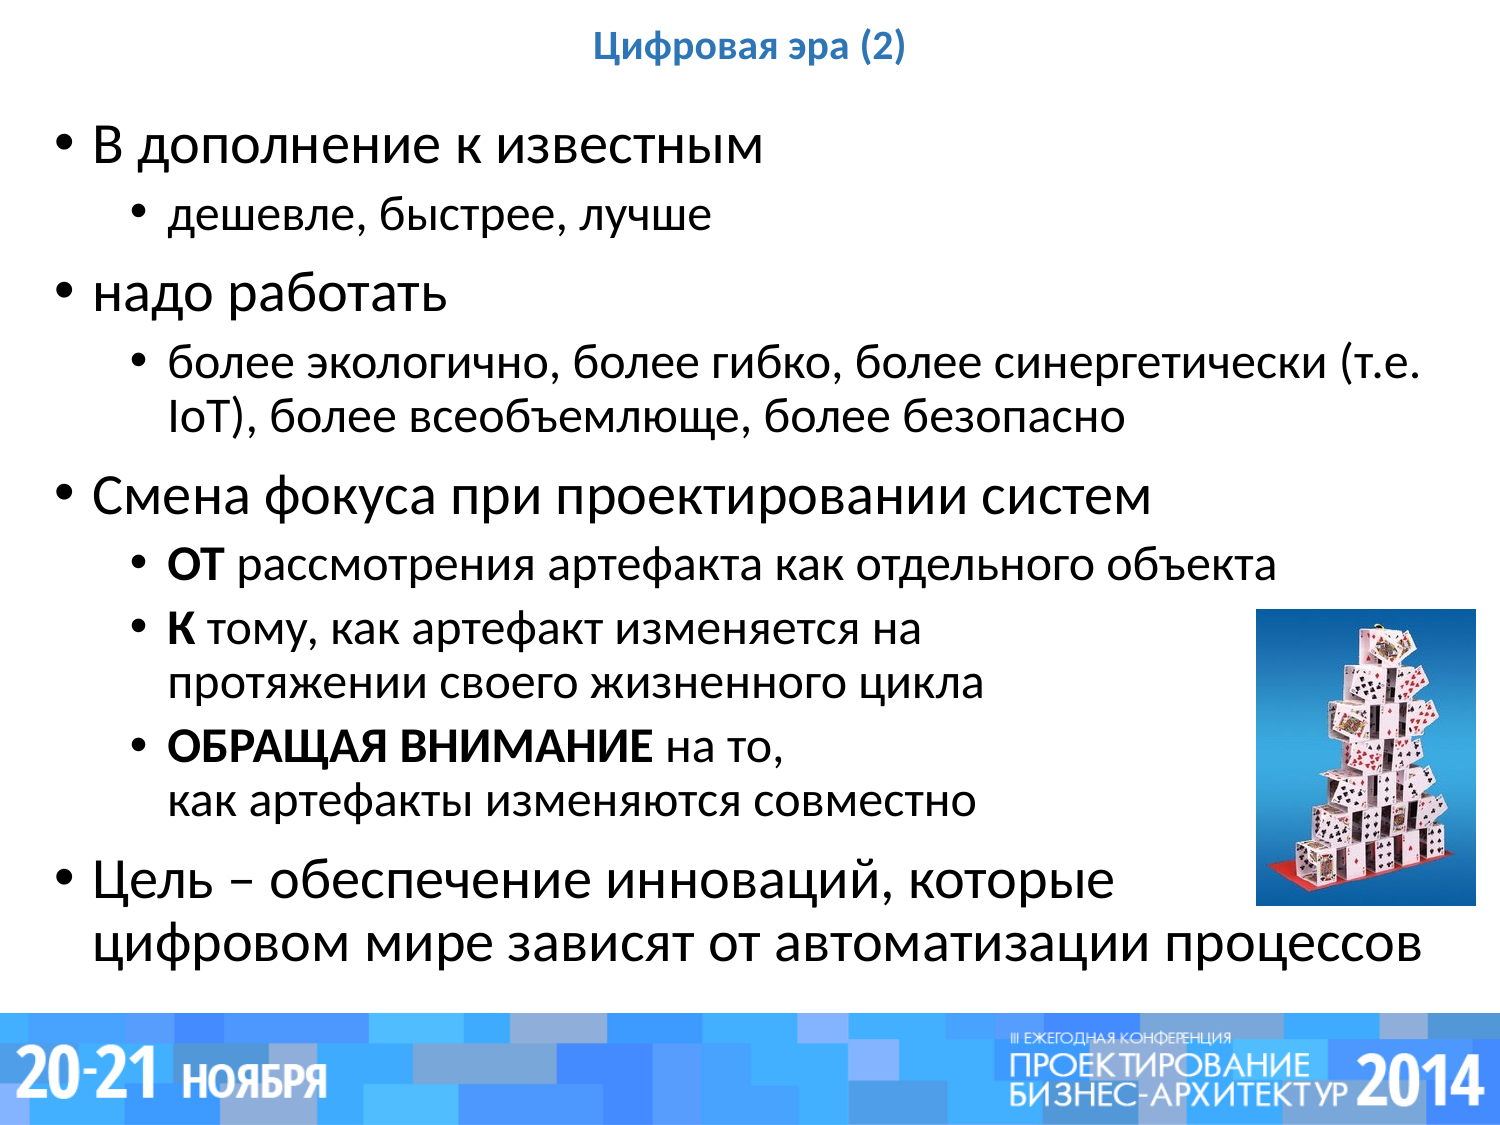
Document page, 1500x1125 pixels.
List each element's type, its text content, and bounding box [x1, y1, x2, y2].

picture [0, 1013, 1500, 1125]
picture [1256, 609, 1476, 906]
list В дополнение к известным дешевле, быстрее, лучше надо работать более экологично, более гибко, более синергетически (т.е. IoT), более всеобъемлюще, более безопасно Смена фокуса при проектировании систем ОТ рассмотрения артефакта как отдельного объекта К тому, как артефакт изменяется на протяжении своего жизненного цикла ОБРАЩАЯ ВНИМАНИЕ на то, как артефакты изменяются совместно Цель – обеспечение инноваций, которые цифровом мире зависят от автоматизации процессов [39, 105, 1465, 1014]
title Цифровая эра (2) [103, 6, 1397, 89]
